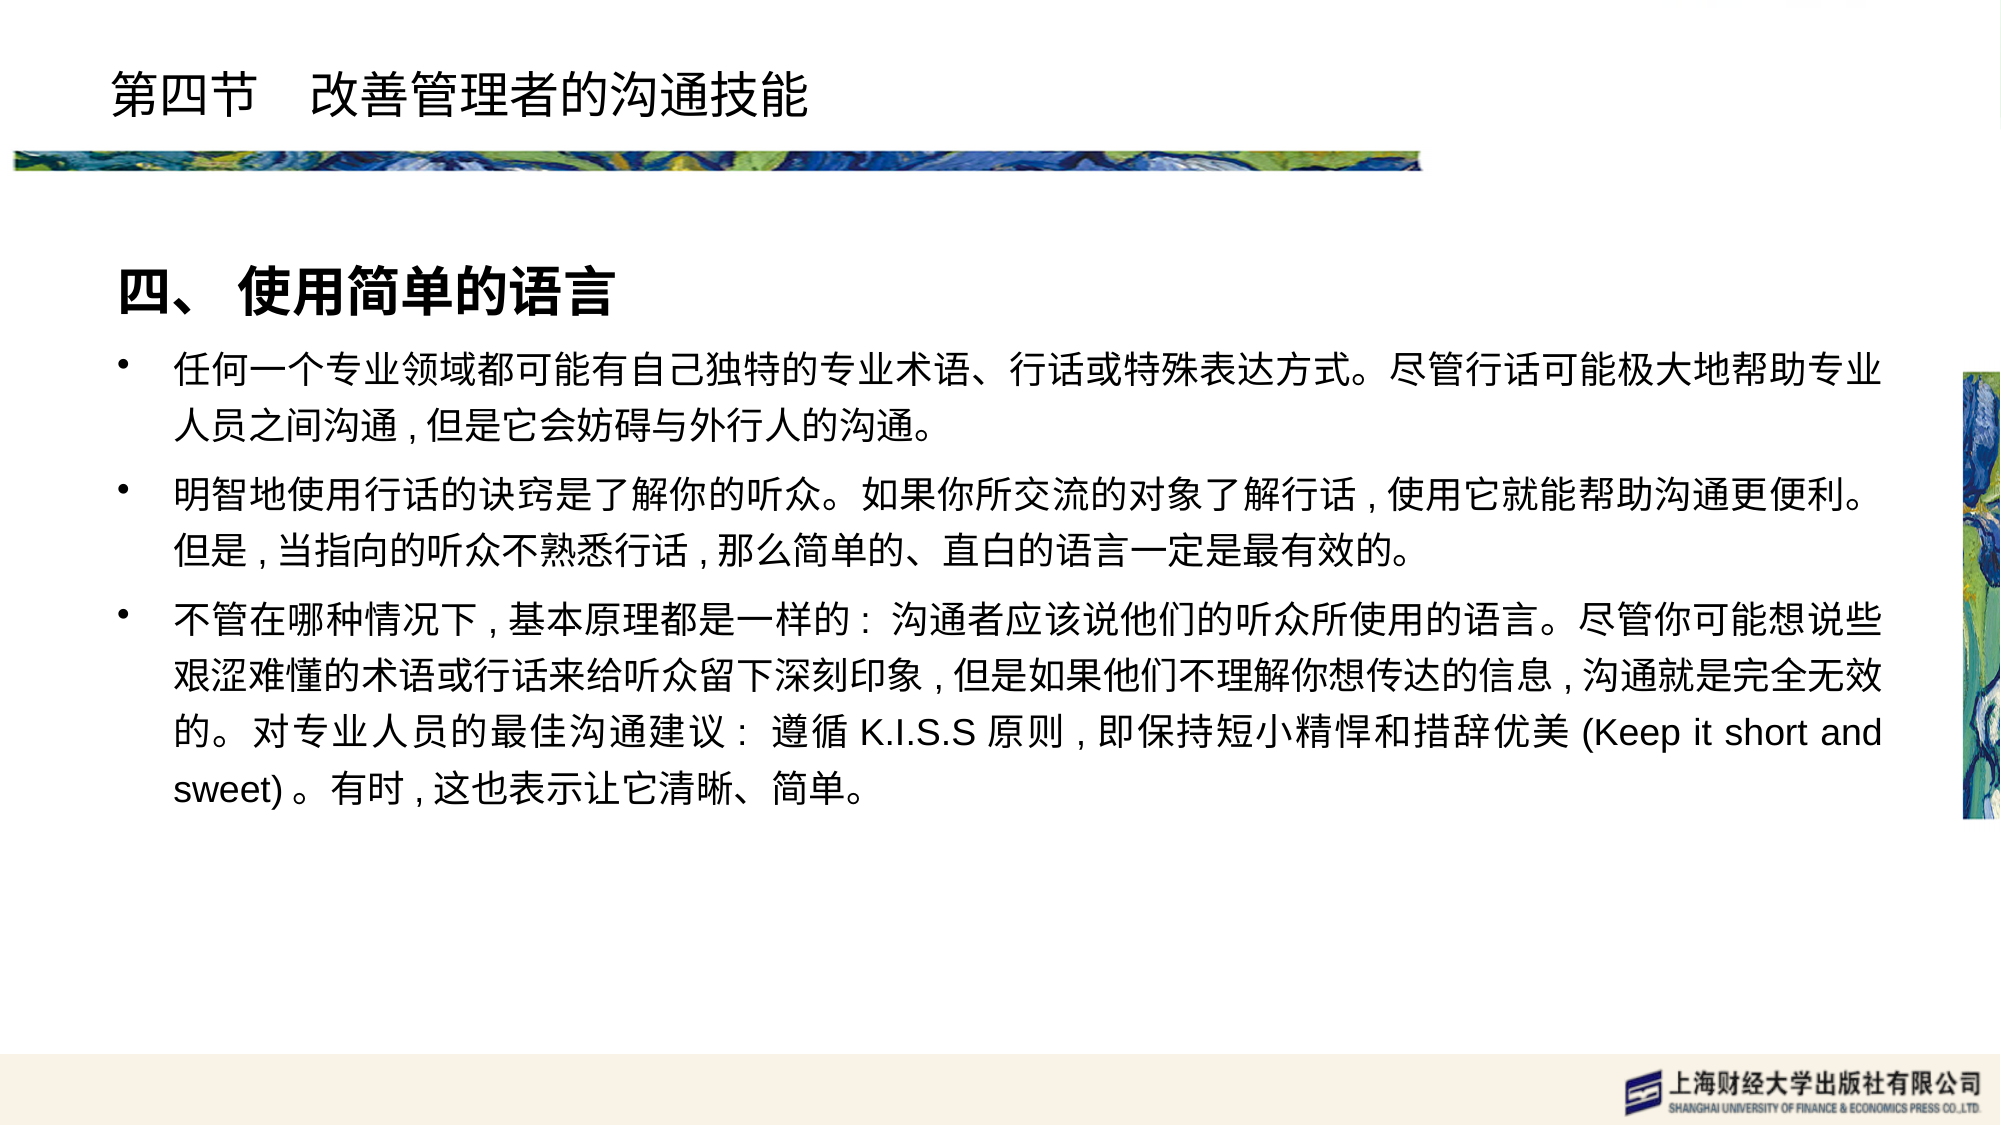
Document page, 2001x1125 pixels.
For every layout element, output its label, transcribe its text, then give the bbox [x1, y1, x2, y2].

picture [0, 0, 2001, 1125]
list 四、 使用简单的语言 任何一个专业领域都可能有自己独特的专业术语、行话或特殊表达方式。尽管行话可能极大地帮助专业人员之间沟通,但是它会妨碍与外行人的沟通。 明智地使用行话的诀窍是了解你的听众。如果你所交流的对象了解行话,使用它就能帮助沟通更便利。但是,当指向的听众不熟悉行话,那么简单的、直白的语言一定是最有效的。 不管在哪种情况下,基本原理都是一样的: 沟通者应该说他们的听众所使用的语言。尽管你可能想说些艰涩难懂的术语或行话来给听众留下深刻印象,但是如果他们不理解你想传达的信息,沟通就是完全无效的。对专业人员的最佳沟通建议: 遵循K.I.S.S原则,即保持短小精悍和措辞优美(Keep it short and sweet)。有时,这也表示让它清晰、简单。 [102, 233, 1898, 1032]
title 第四节 改善管理者的沟通技能 [94, 42, 1451, 146]
